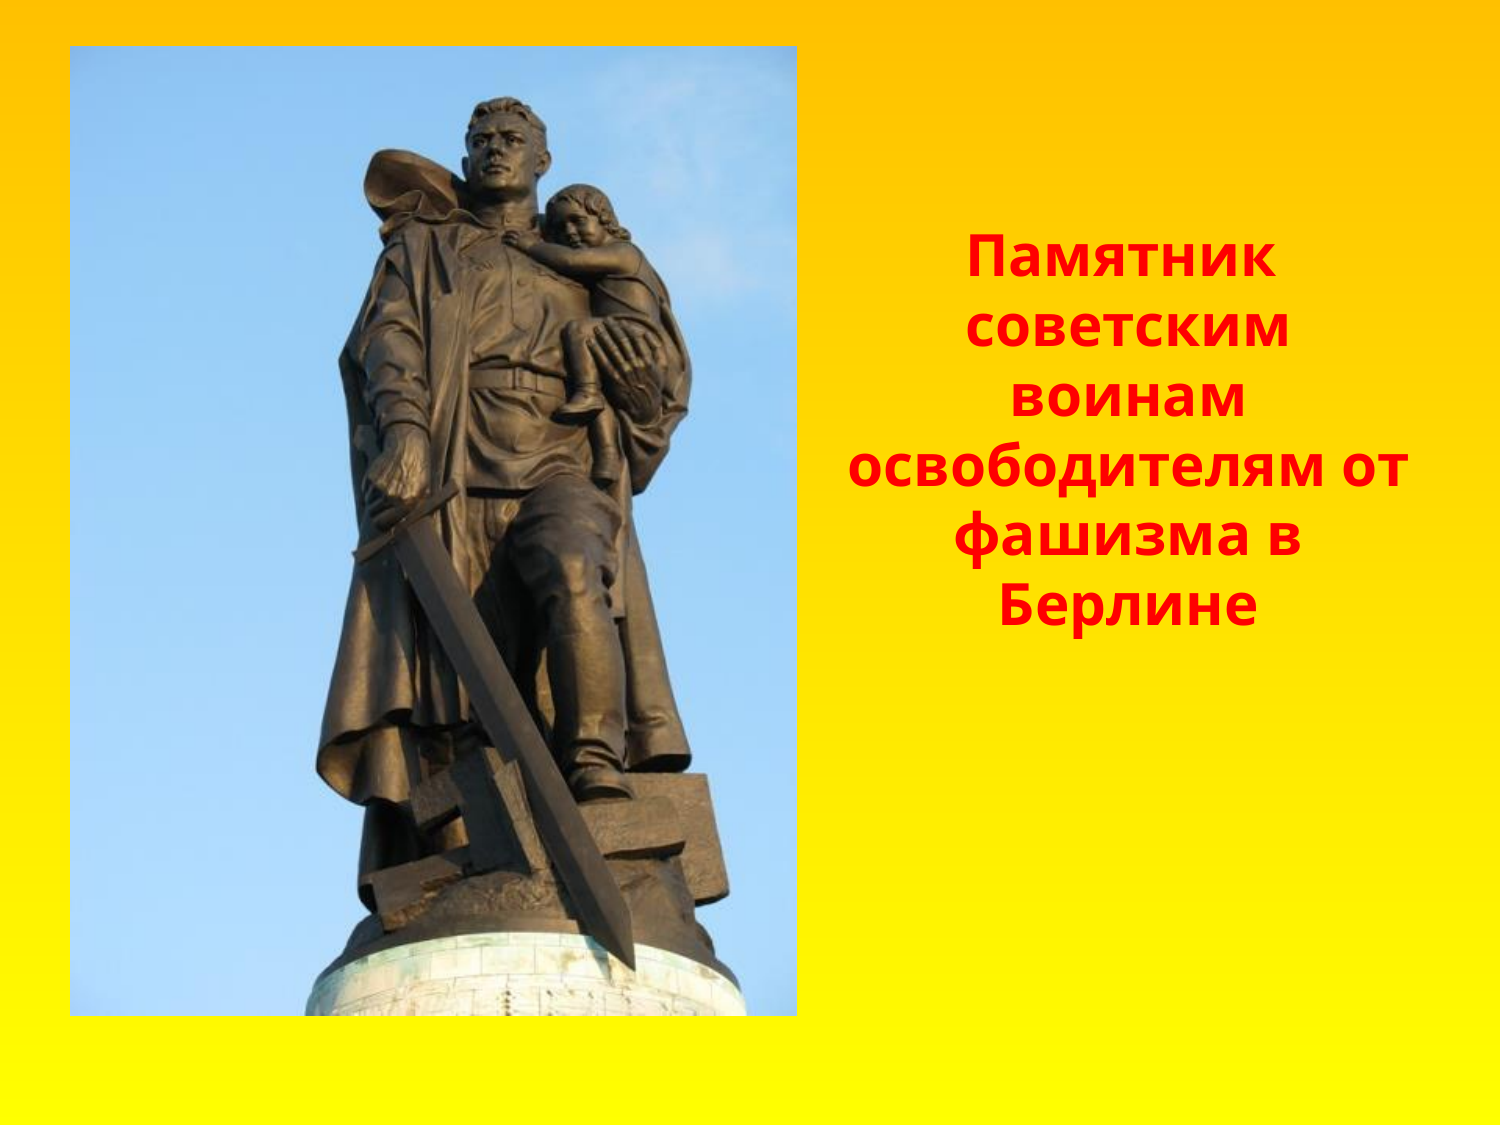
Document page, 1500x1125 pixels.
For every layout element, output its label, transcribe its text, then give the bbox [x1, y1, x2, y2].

title Памятник советским воинам освободителям от фашизма в Берлине [832, 23, 1425, 832]
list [70, 46, 798, 1016]
